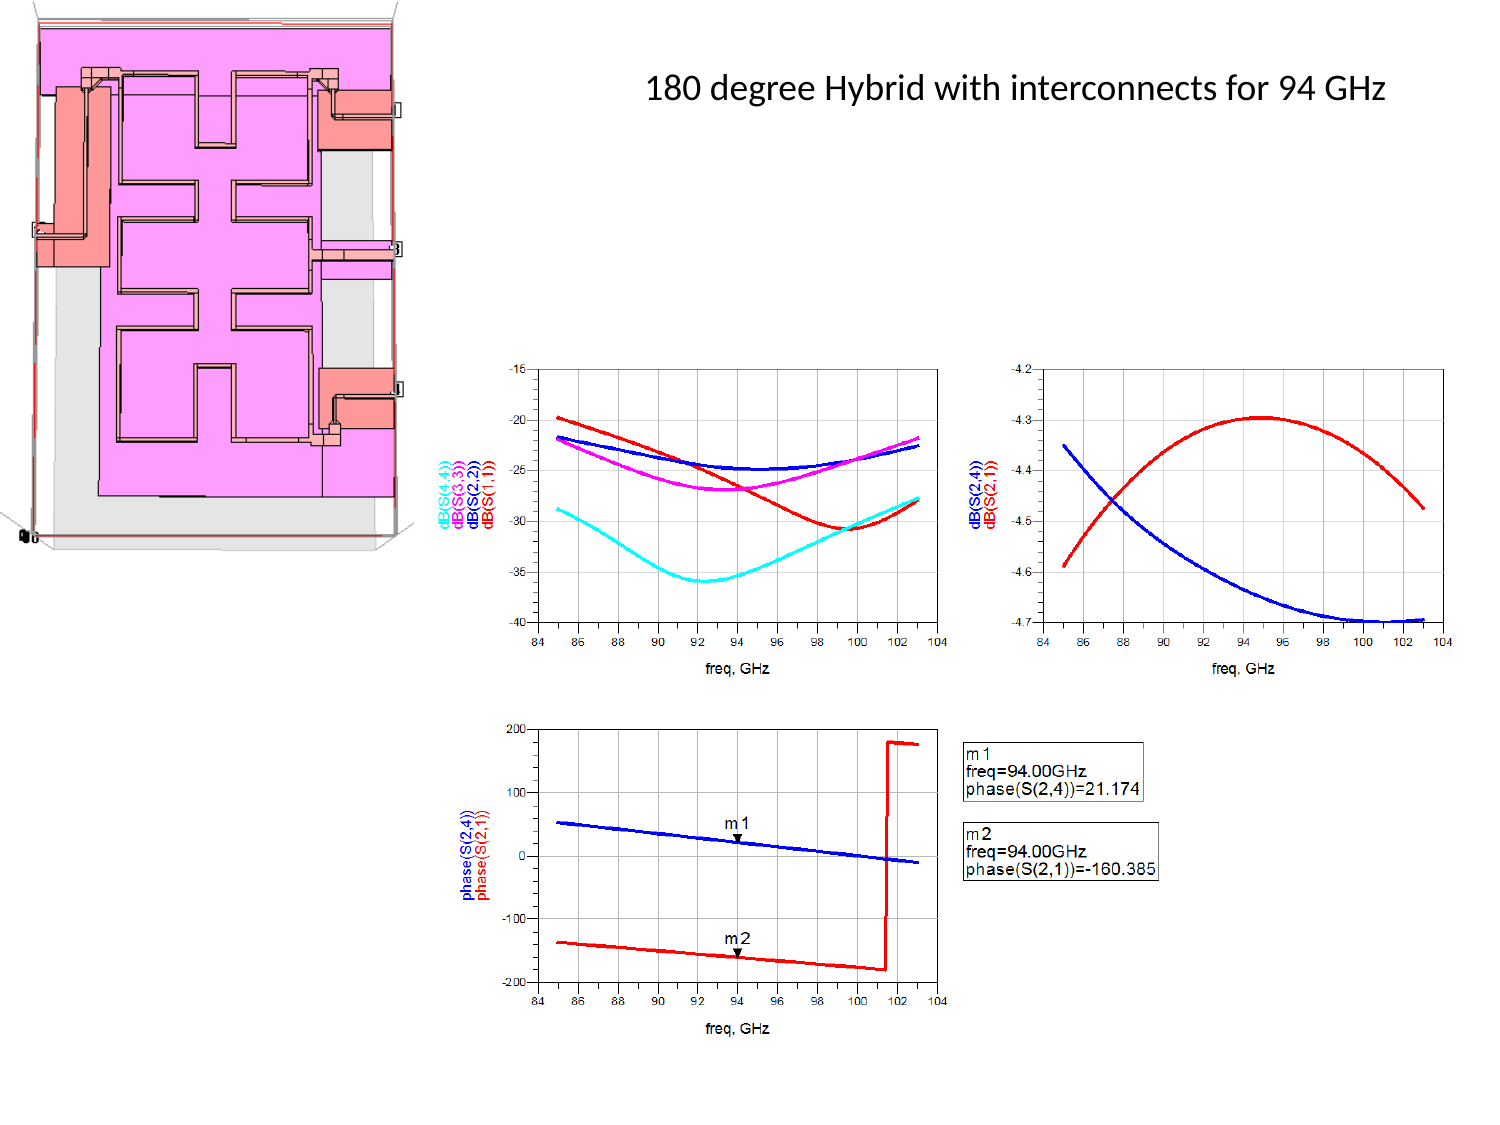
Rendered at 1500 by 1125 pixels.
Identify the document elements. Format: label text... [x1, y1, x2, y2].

text_box 180 degree Hybrid with interconnects for 94 GHz [629, 55, 1402, 116]
picture [428, 349, 1475, 1045]
picture [0, 2, 414, 566]
